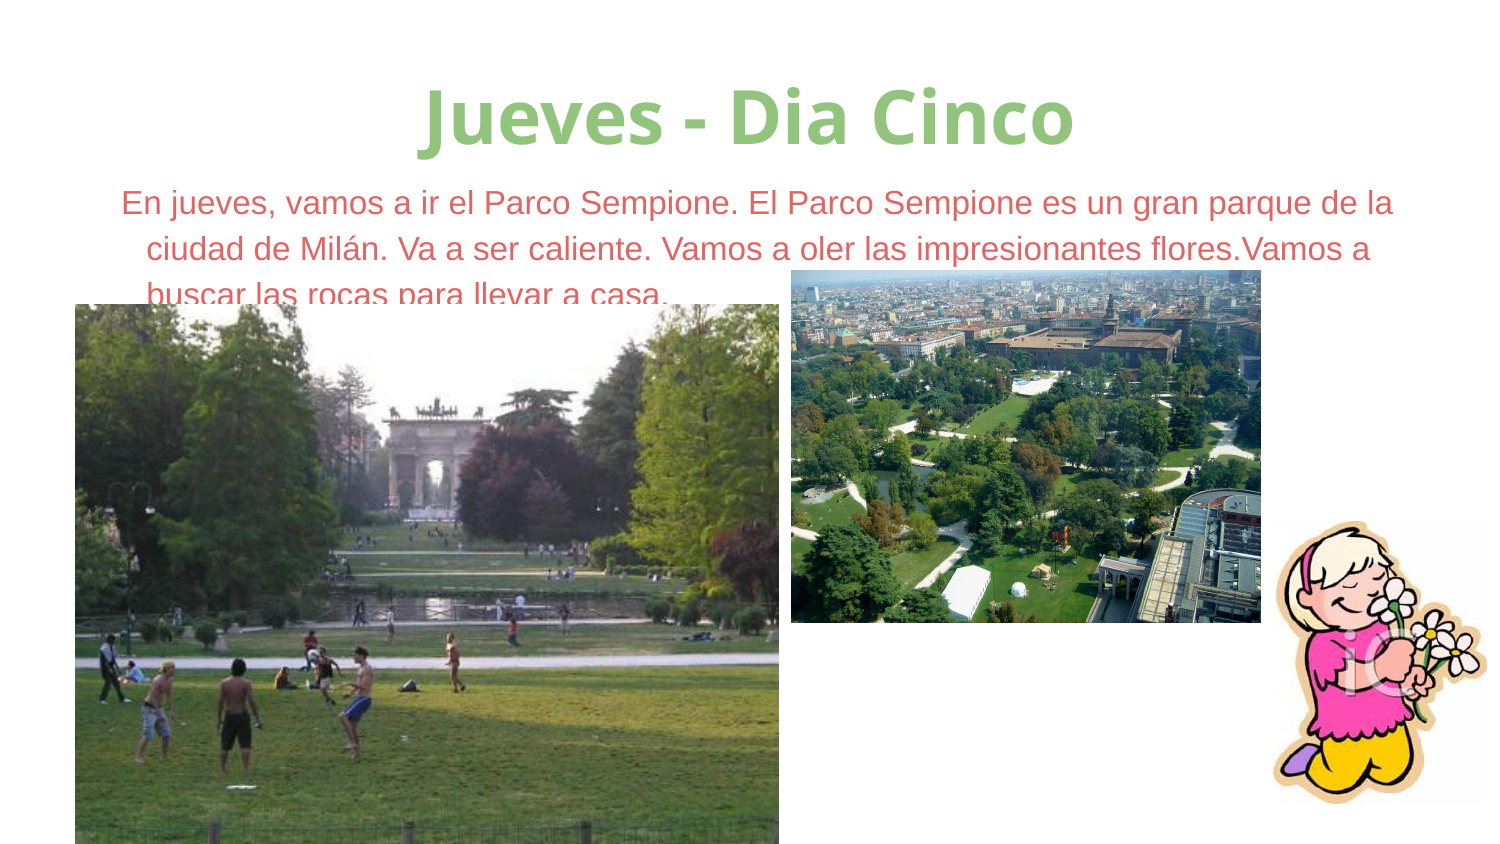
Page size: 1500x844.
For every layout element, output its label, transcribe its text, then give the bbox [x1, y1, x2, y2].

picture [74, 304, 779, 844]
picture [1273, 521, 1487, 804]
picture [791, 270, 1261, 623]
title Jueves - Dia Cinco [75, 33, 1425, 159]
list En jueves, vamos a ir el Parco Sempione. El Parco Sempione es un gran parque de la ciudad de Milán. Va a ser caliente. Vamos a oler las impresionantes flores.Vamos a buscar las rocas para llevar a casa. [75, 159, 1425, 772]
